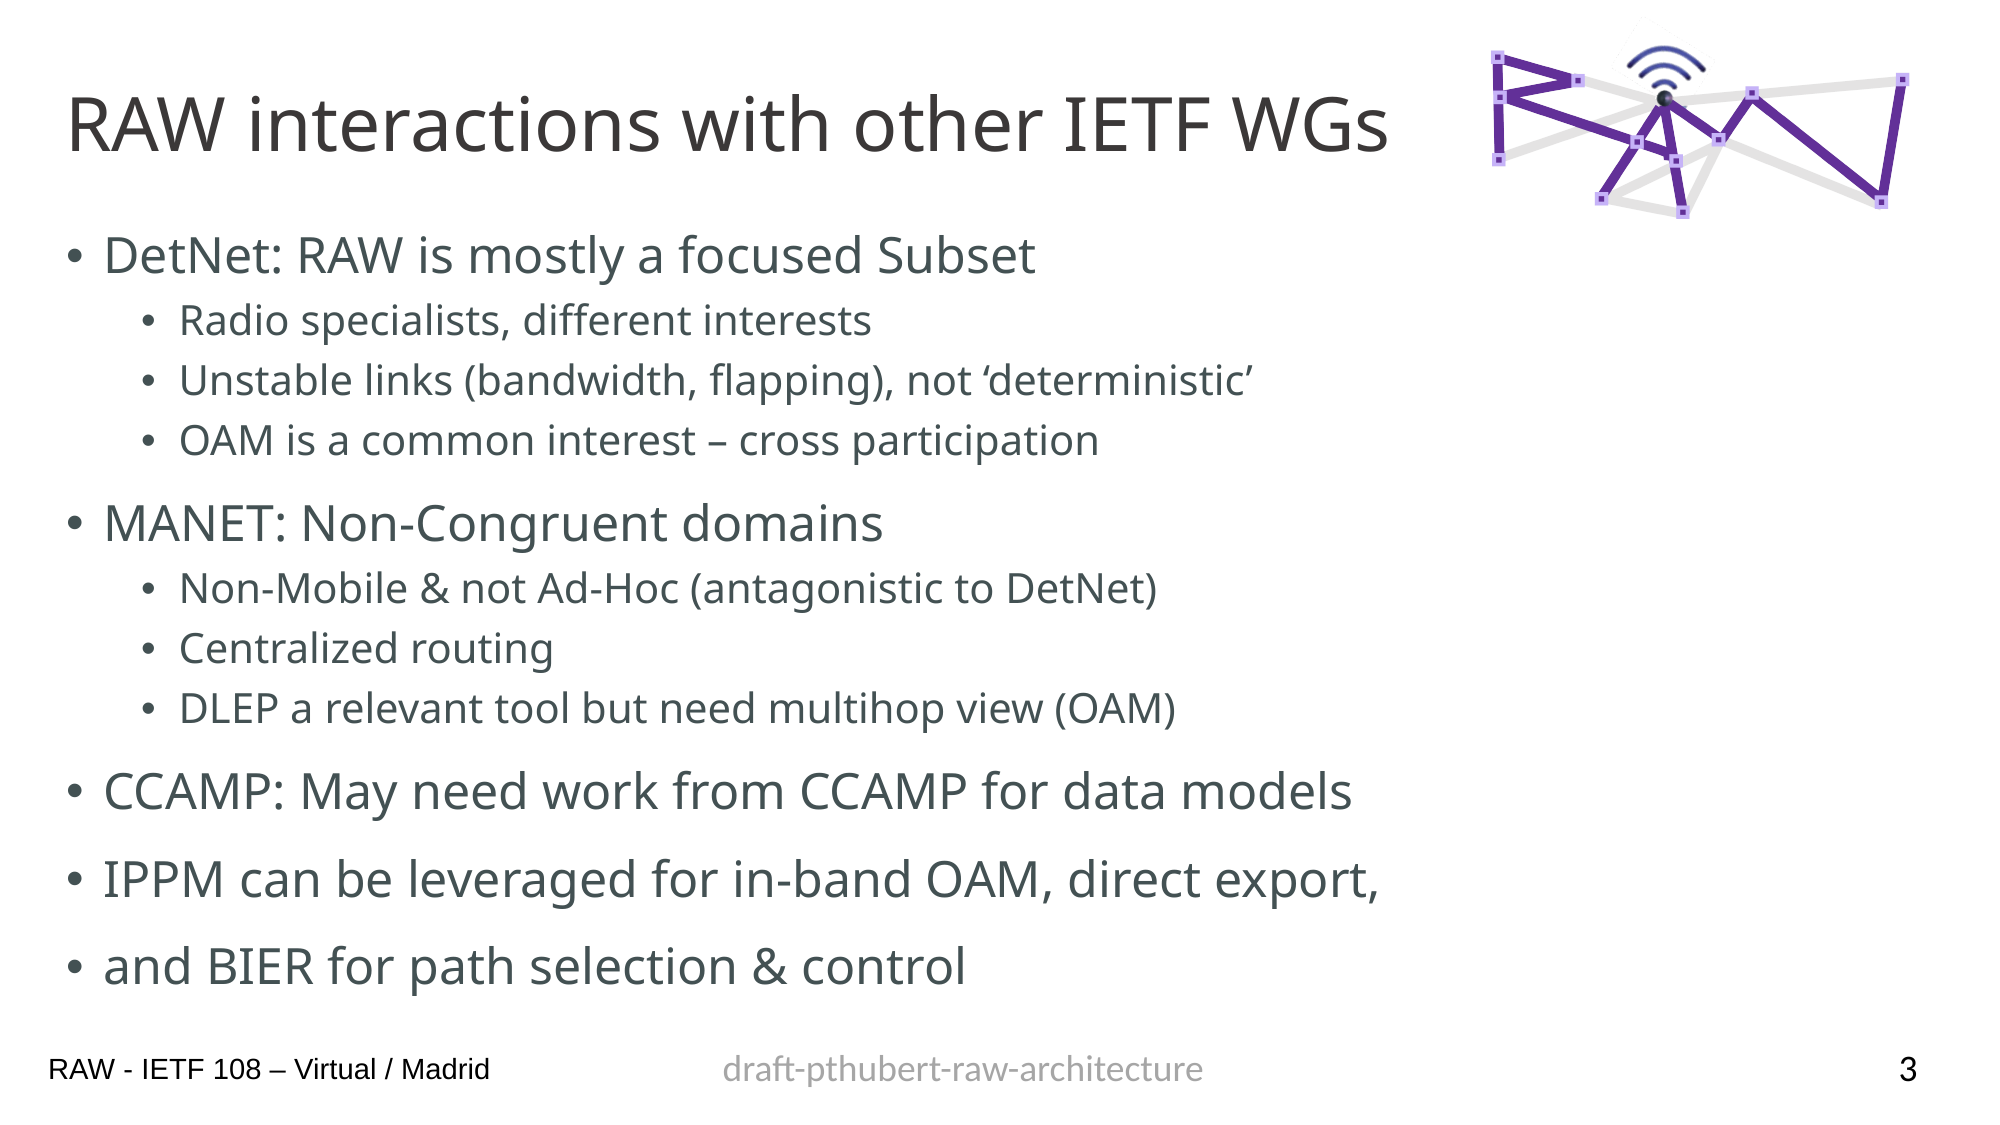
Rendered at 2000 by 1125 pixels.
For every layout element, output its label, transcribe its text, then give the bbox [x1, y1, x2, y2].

picture [1464, 0, 1956, 239]
slide_number 3 [1708, 1036, 1933, 1097]
title RAW interactions with other IETF WGs [50, 70, 1927, 188]
list DetNet: RAW is mostly a focused Subset Radio specialists, different interests Unstable links (bandwidth, flapping), not ‘deterministic’ OAM is a common interest – cross participation MANET: Non-Congruent domains Non-Mobile & not Ad-Hoc (antagonistic to DetNet) Centralized routing DLEP a relevant tool but need multihop view (OAM) CCAMP: May need work from CCAMP for data models IPPM can be leveraged for in-band OAM, direct export, and BIER for path selection & control [51, 220, 1926, 1015]
text_box draft-pthubert-raw-architecture [707, 1036, 1708, 1097]
